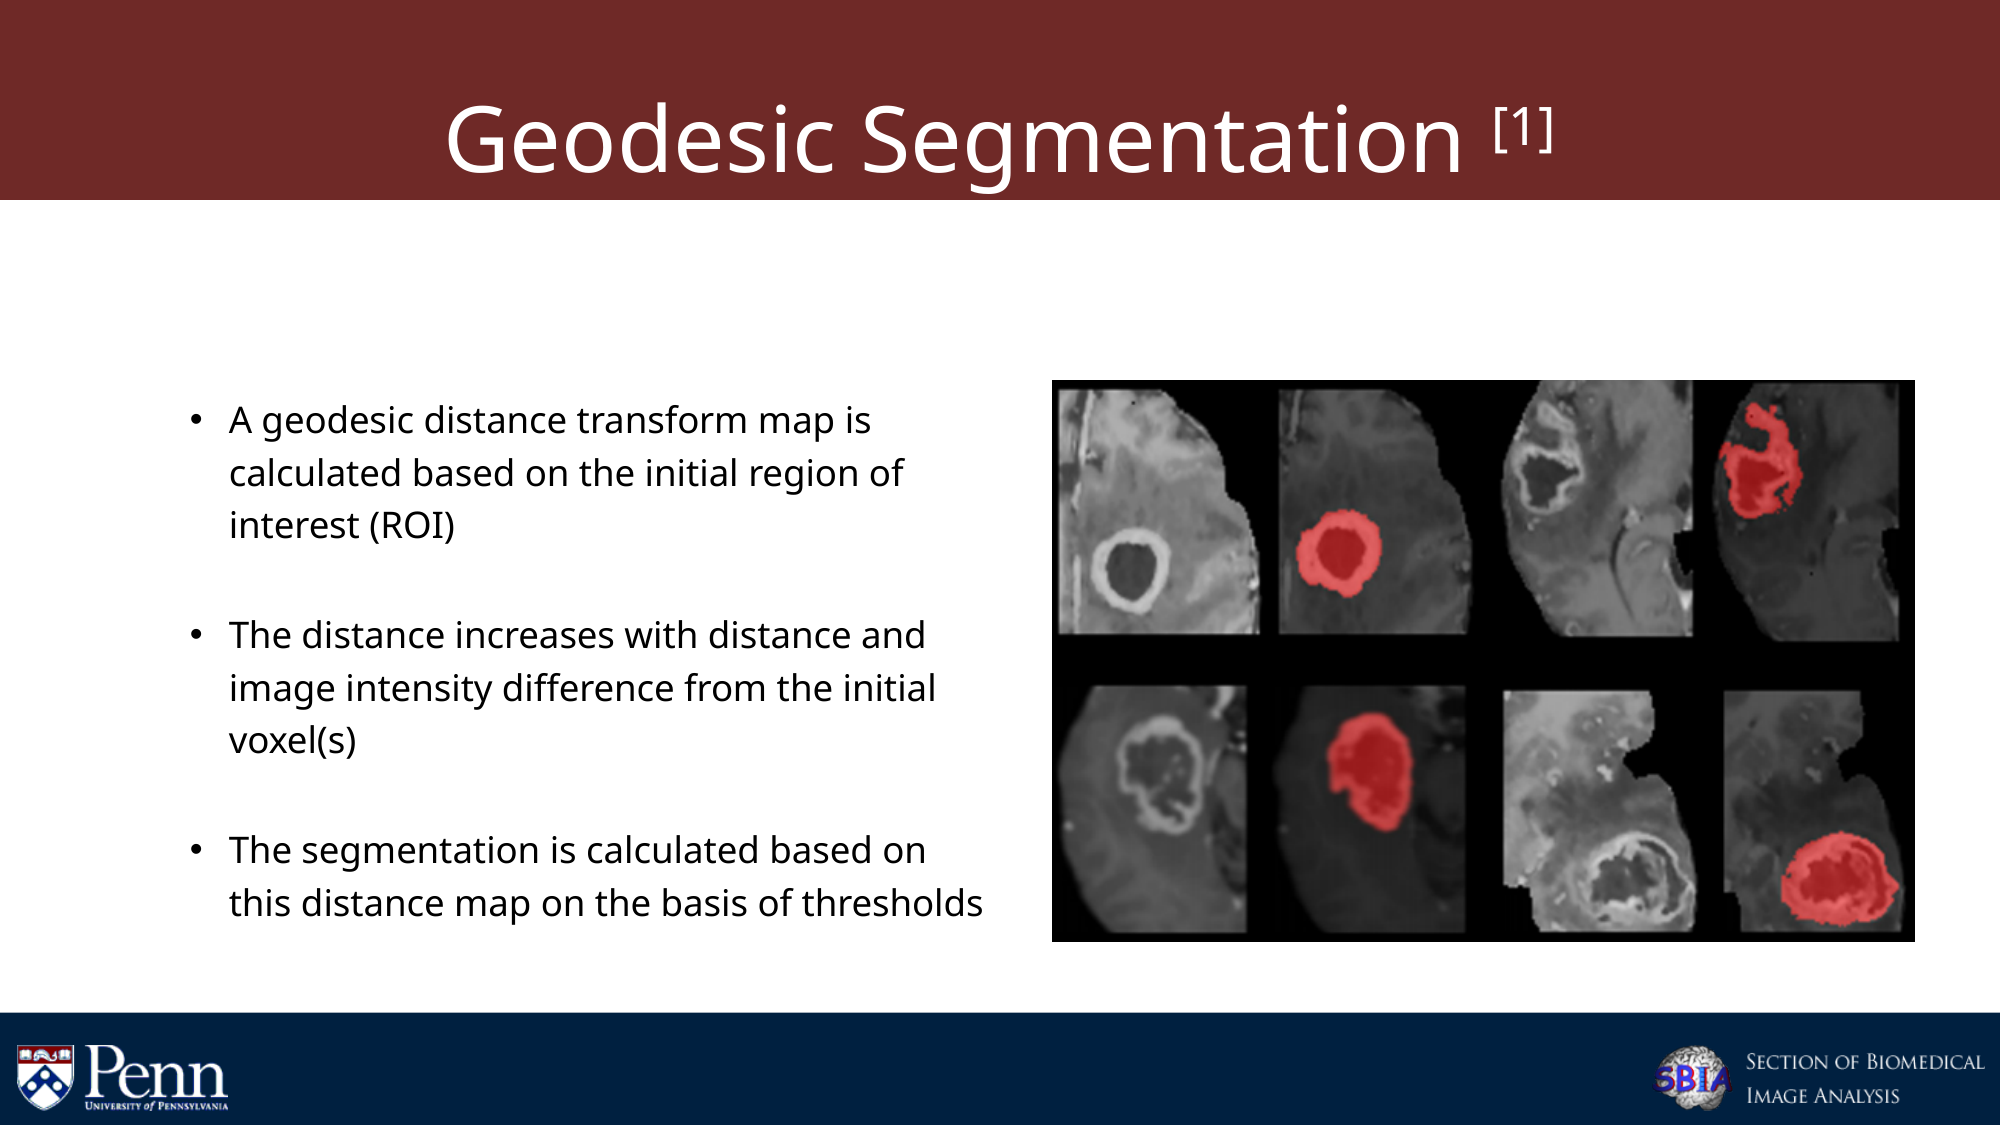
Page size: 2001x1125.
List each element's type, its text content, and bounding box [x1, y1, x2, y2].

title Geodesic Segmentation [1] [137, 0, 1863, 200]
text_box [1051, 380, 1915, 942]
picture [1652, 1044, 1985, 1112]
list A geodesic distance transform map is calculated based on the initial region of interest (ROI) The distance increases with distance and image intensity difference from the initial voxel(s) The segmentation is calculated based on this distance map on the basis of thresholds [174, 380, 1003, 951]
picture [17, 1045, 228, 1111]
